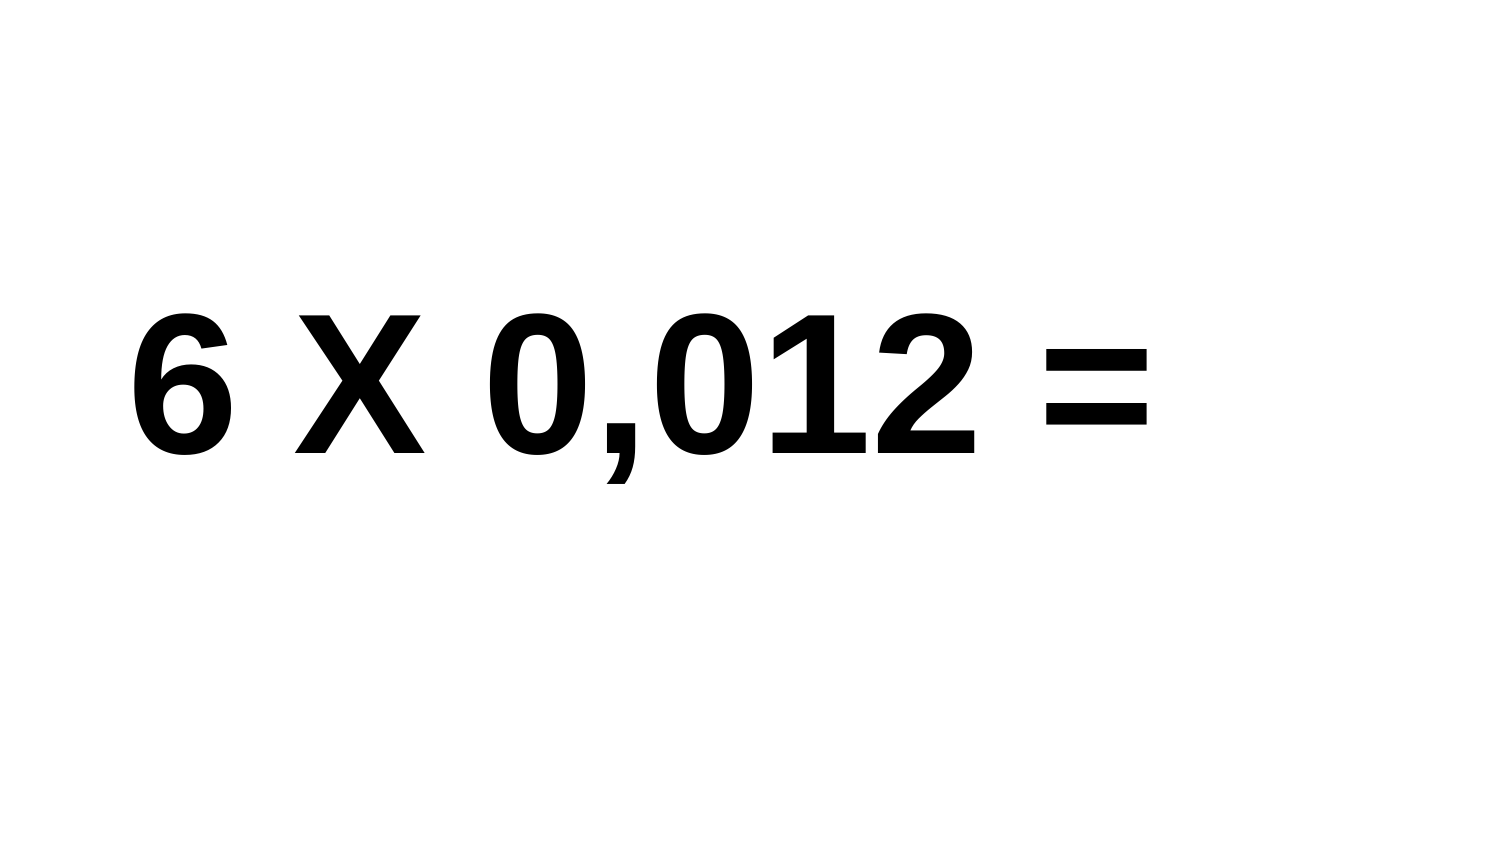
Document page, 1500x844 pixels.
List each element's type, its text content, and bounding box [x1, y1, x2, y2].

text_box 6 X 0,012 = [112, 318, 1388, 509]
